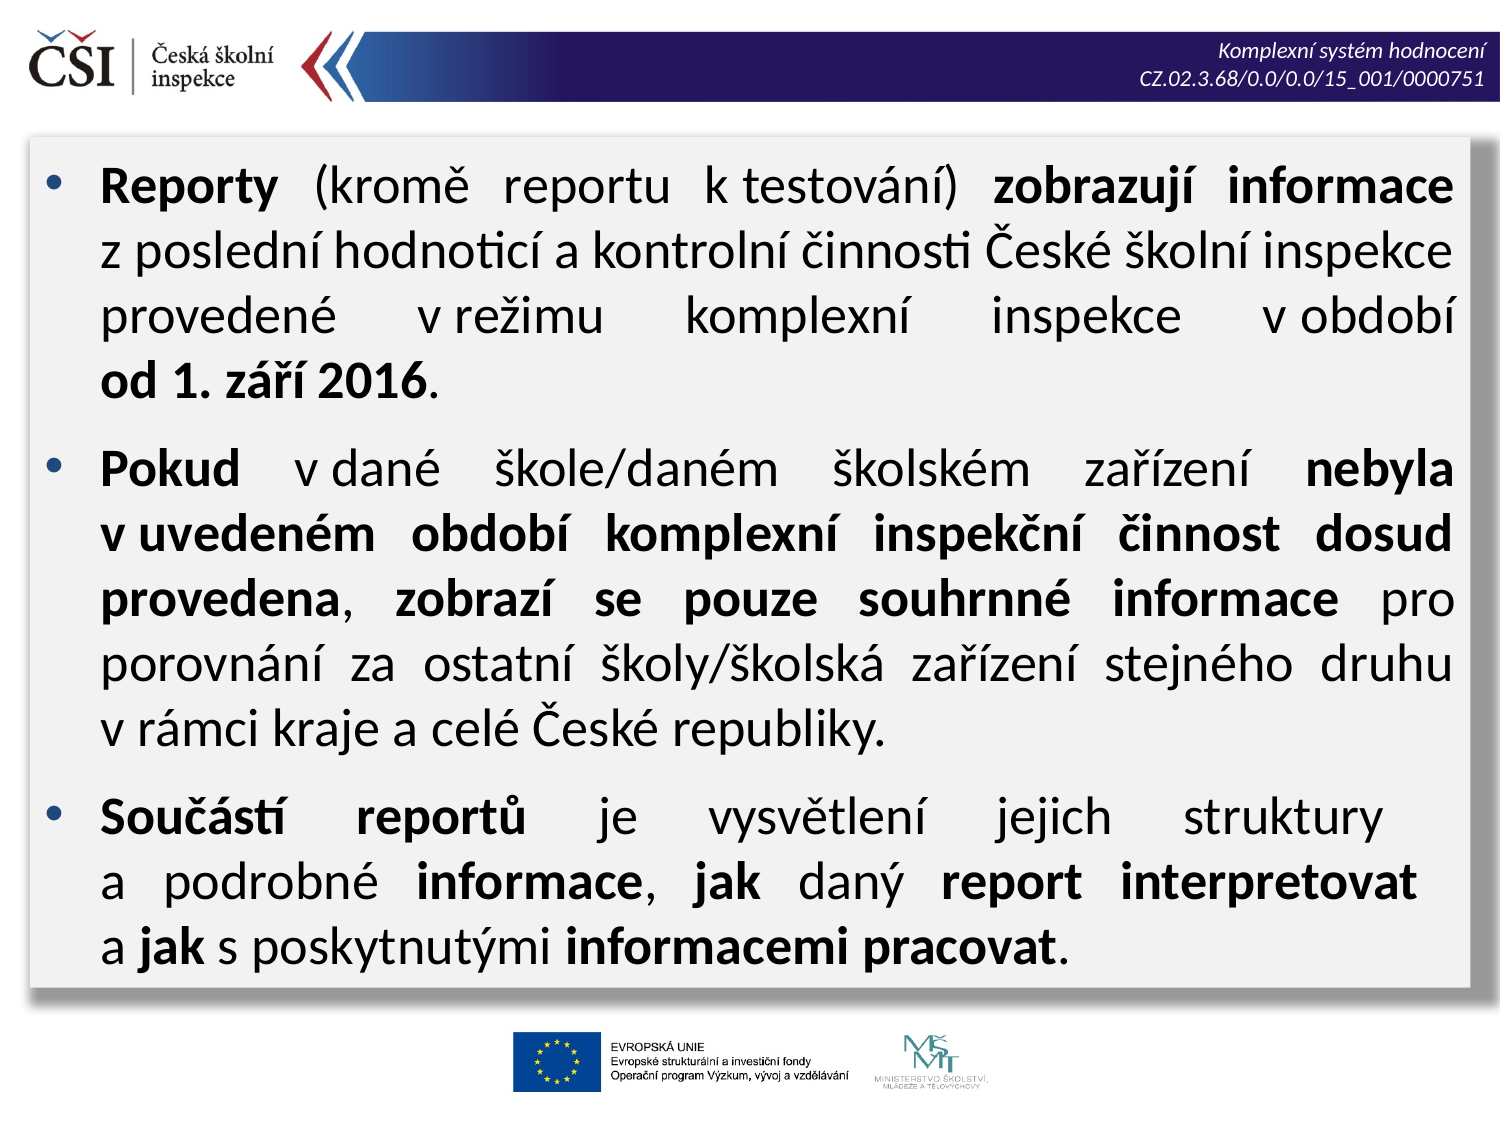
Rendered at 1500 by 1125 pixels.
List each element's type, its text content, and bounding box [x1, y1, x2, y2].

list Reporty (kromě reportu k testování) zobrazují informace z poslední hodnoticí a kontrolní činnosti České školní inspekce provedené v režimu komplexní inspekce v období od 1. září 2016. Pokud v dané škole/daném školském zařízení nebyla v uvedeném období komplexní inspekční činnost dosud provedena, zobrazí se pouze souhrnné informace pro porovnání za ostatní školy/školská zařízení stejného druhu v rámci kraje a celé České republiky. Součástí reportů je vysvětlení jejich struktury a podrobné informace, jak daný report interpretovat a jak s poskytnutými informacemi pracovat. [29, 137, 1471, 988]
picture [483, 1002, 1017, 1121]
picture [29, 30, 1500, 102]
